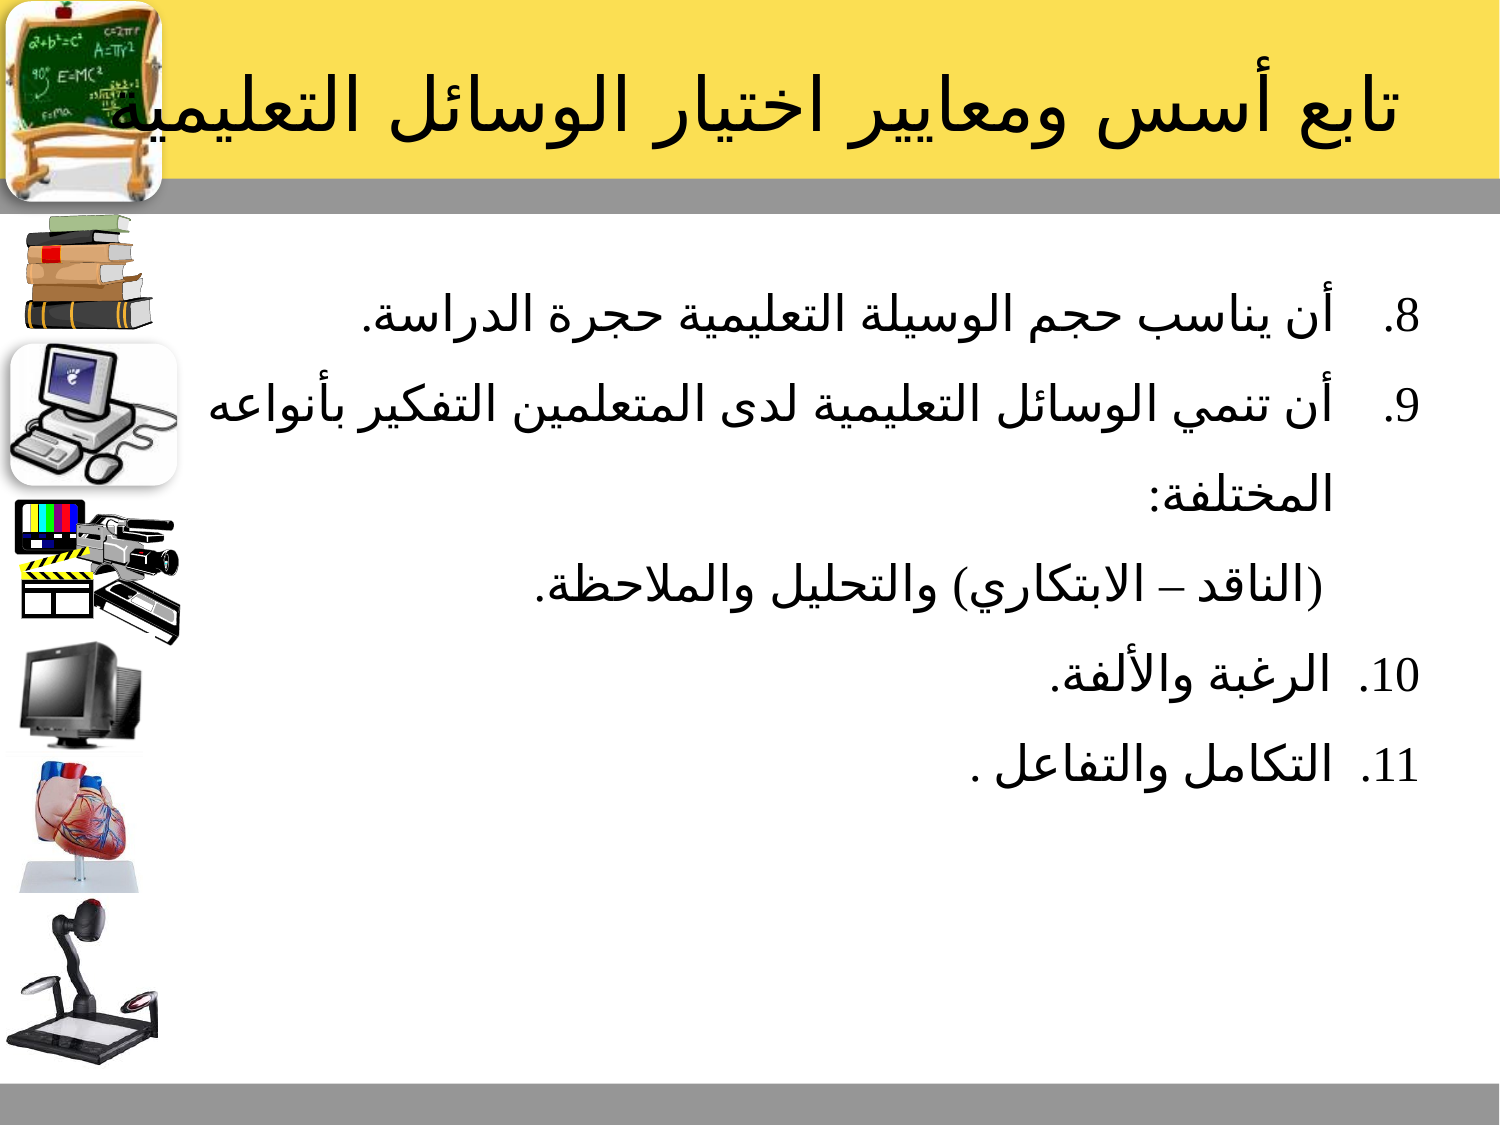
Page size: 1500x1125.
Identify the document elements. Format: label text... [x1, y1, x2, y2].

picture [10, 343, 74, 486]
picture [5, 1, 162, 202]
list أن يناسب حجم الوسيلة التعليمية حجرة الدراسة. أن تنمي الوسائل التعليمية لدى المتعلمين التفكير بأنواعه المختلفة: (الناقد – الابتكاري) والتحليل والملاحظة. 10. الرغبة والألفة. 11. التكامل والتفاعل . [74, 243, 1436, 1000]
picture [0, 633, 158, 1083]
title تابع أسس ومعايير اختيار الوسائل التعليمية [74, 42, 1436, 162]
